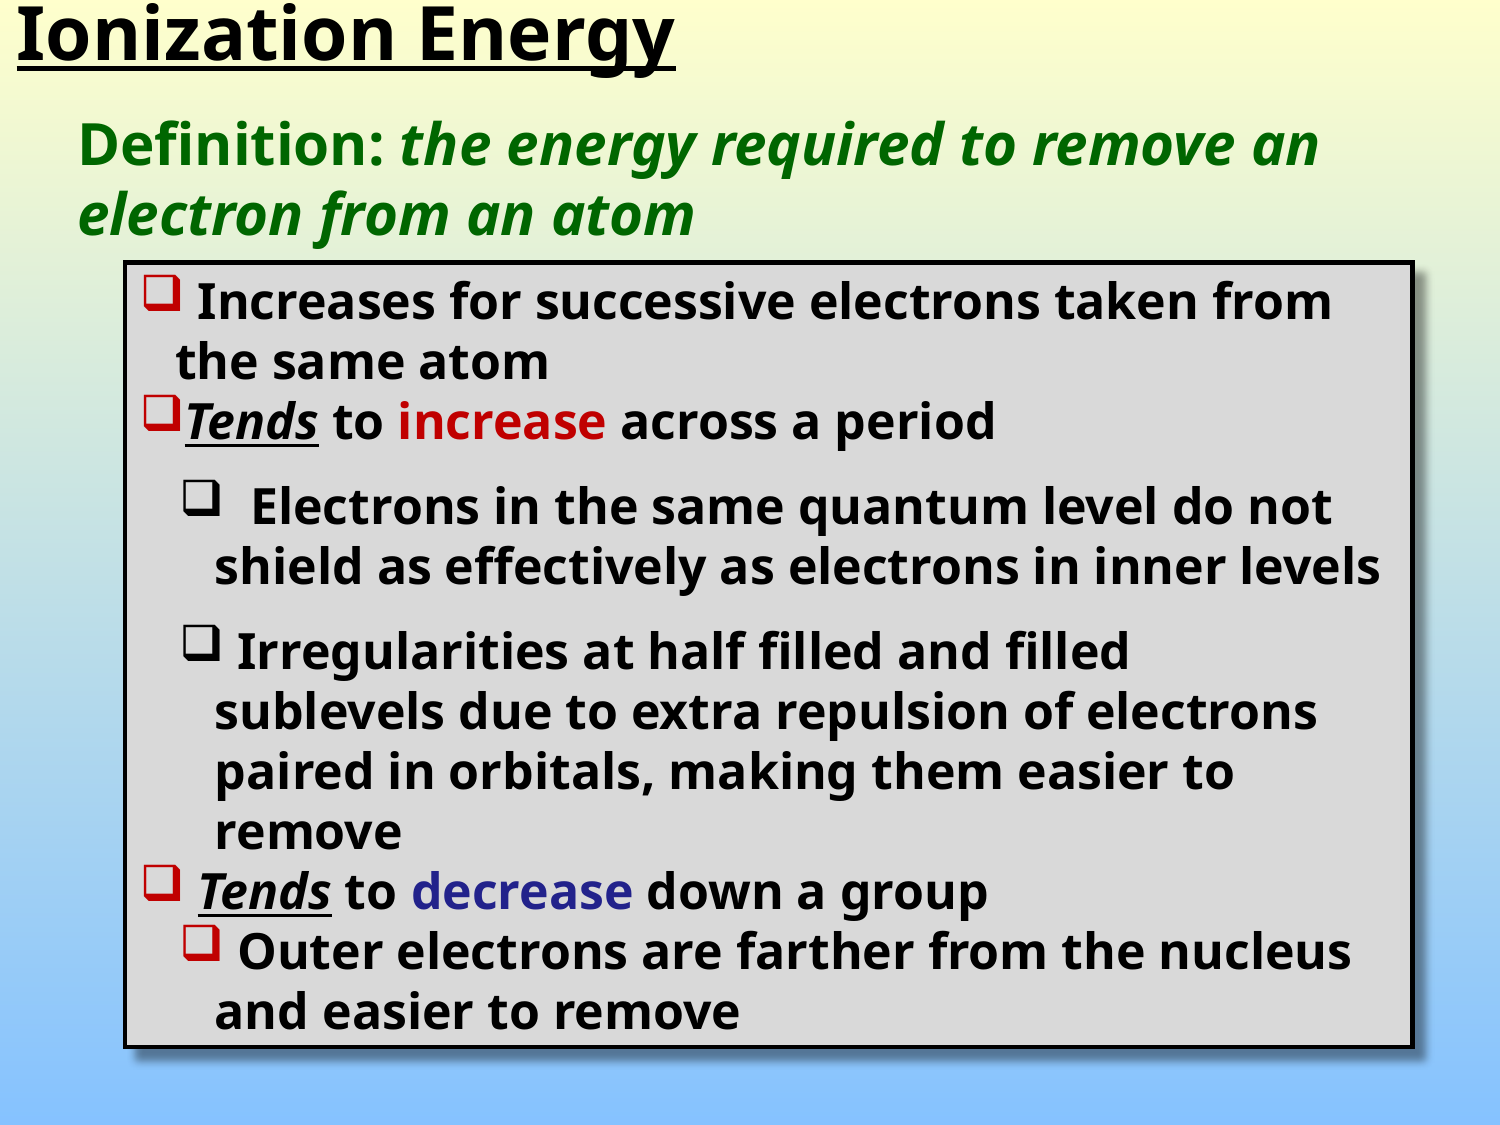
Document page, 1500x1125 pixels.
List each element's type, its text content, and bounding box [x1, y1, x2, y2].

title Ionization Energy [0, 0, 713, 151]
text_box Increases for successive electrons taken from the same atom Tends to increase across a period Electrons in the same quantum level do not shield as effectively as electrons in inner levels Irregularities at half filled and filled sublevels due to extra repulsion of electrons paired in orbitals, making them easier to remove Tends to decrease down a group Outer electrons are farther from the nucleus and easier to remove [124, 262, 1413, 1048]
text_box Definition: the energy required to remove an electron from an atom [62, 99, 1400, 255]
